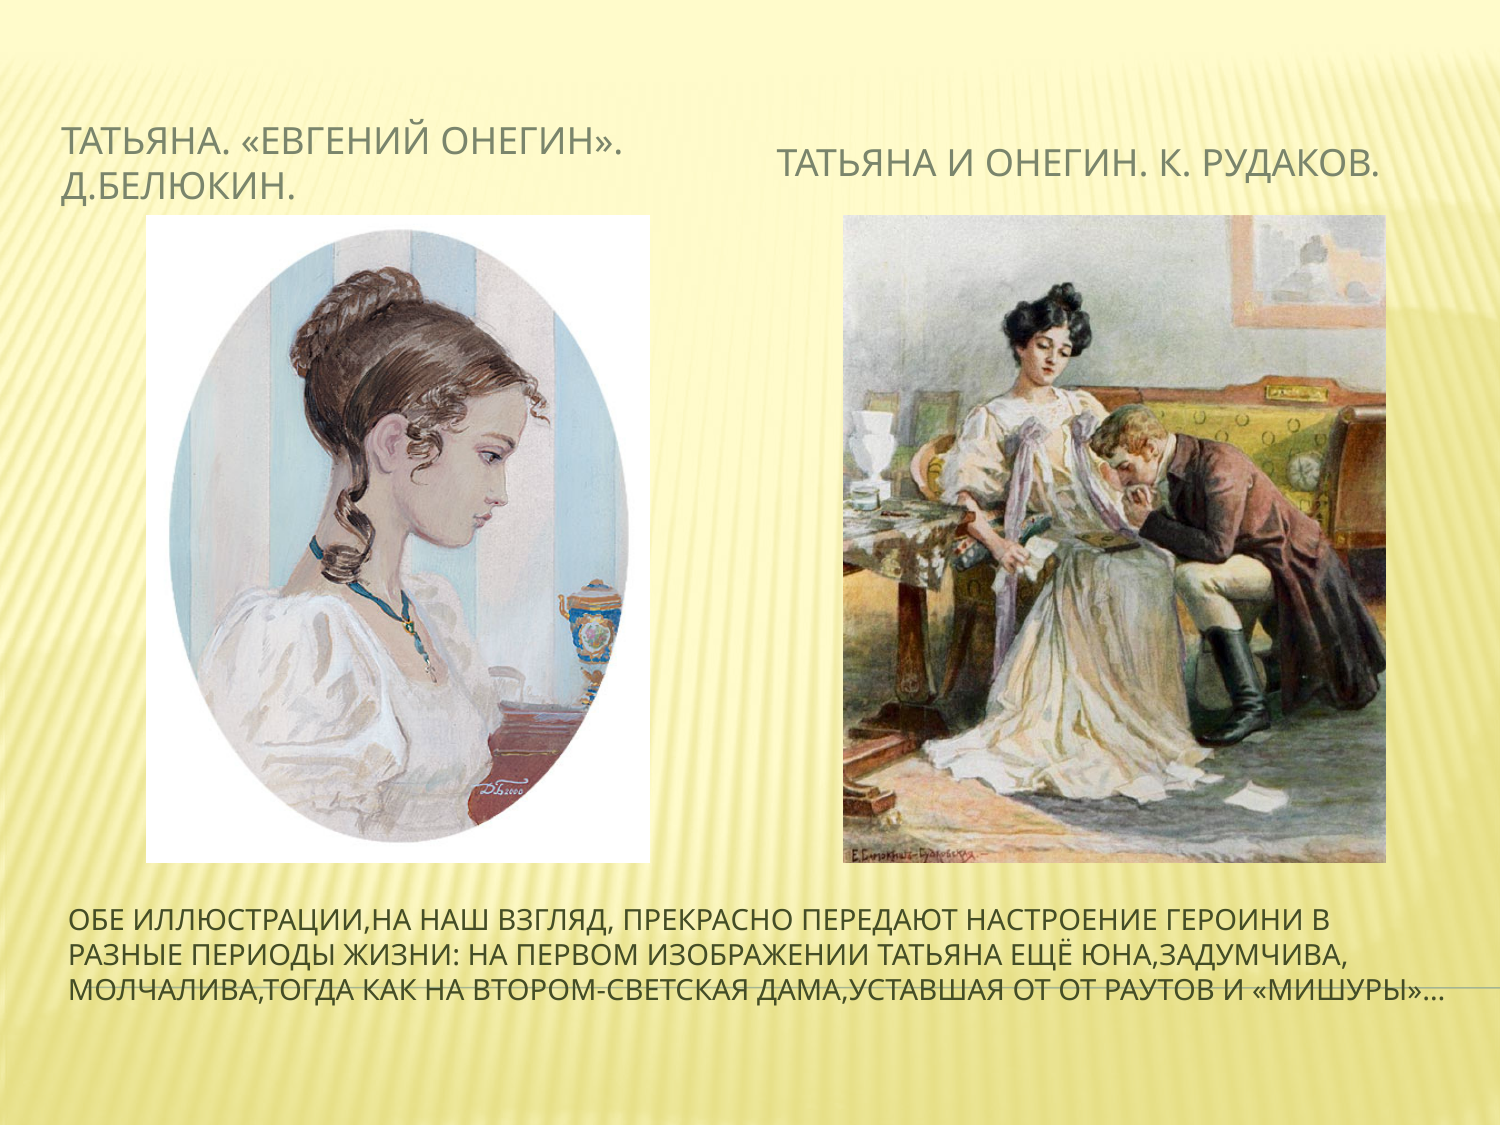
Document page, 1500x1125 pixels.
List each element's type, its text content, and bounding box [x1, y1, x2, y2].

title Обе иллюстрации,на наш взгляд, прекрасно передают настроение героини в разные периоды жизни: на первом изображении Татьяна ещё юна,задумчива, Молчалива,тогда как на втором-светская дама,уставшая от от раутов и «мишуры»… [53, 881, 1466, 1027]
list Татьяна и Онегин. К. Рудаков. [761, 109, 1467, 215]
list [145, 215, 651, 863]
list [843, 215, 1386, 863]
list Татьяна. «Евгений Онегин». Д.Белюкин. [46, 109, 750, 215]
